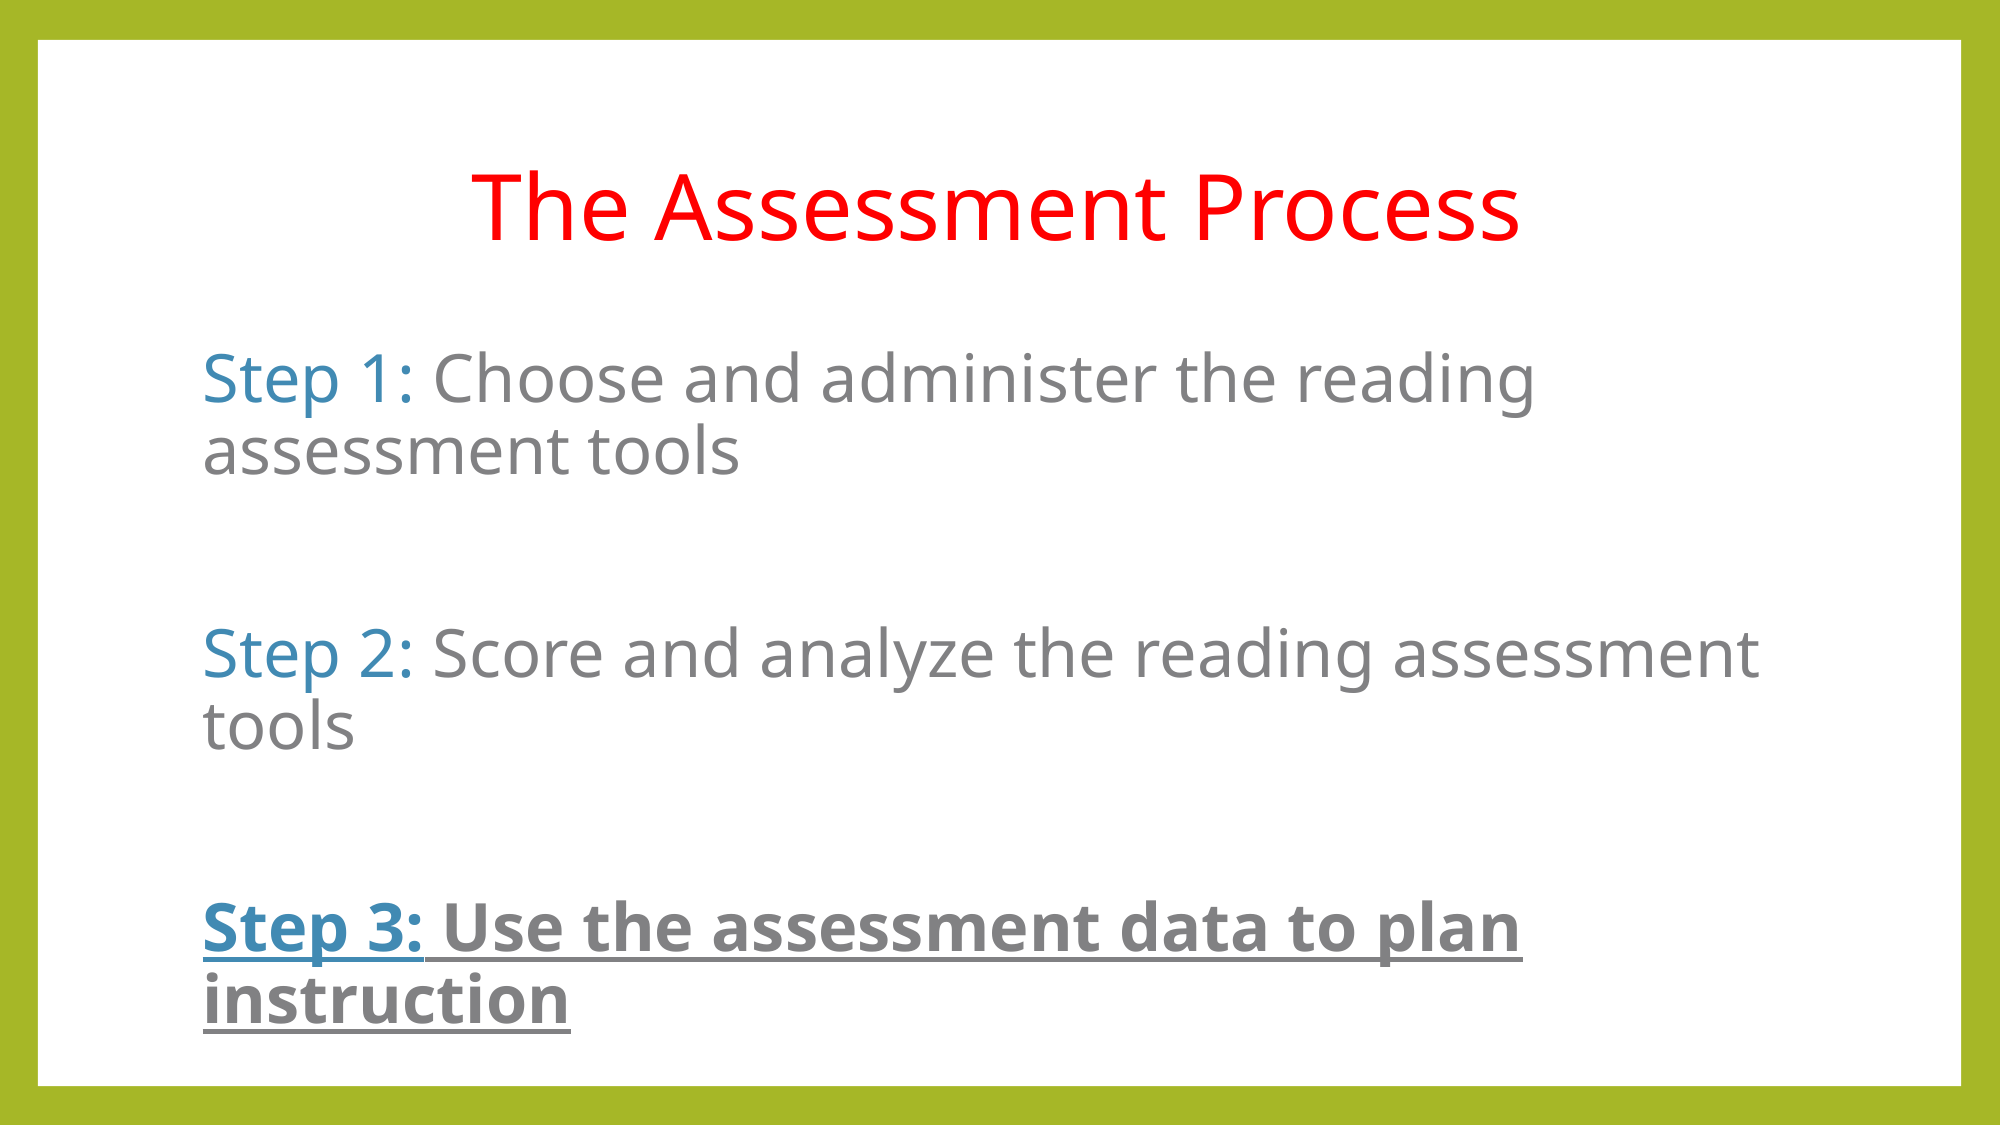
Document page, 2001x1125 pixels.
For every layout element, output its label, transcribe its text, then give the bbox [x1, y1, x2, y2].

list Step 1: Choose and administer the reading assessment tools Step 2: Score and analyze the reading assessment tools Step 3: Use the assessment data to plan instruction [187, 337, 1808, 1125]
title The Assessment Process [187, 99, 1808, 323]
